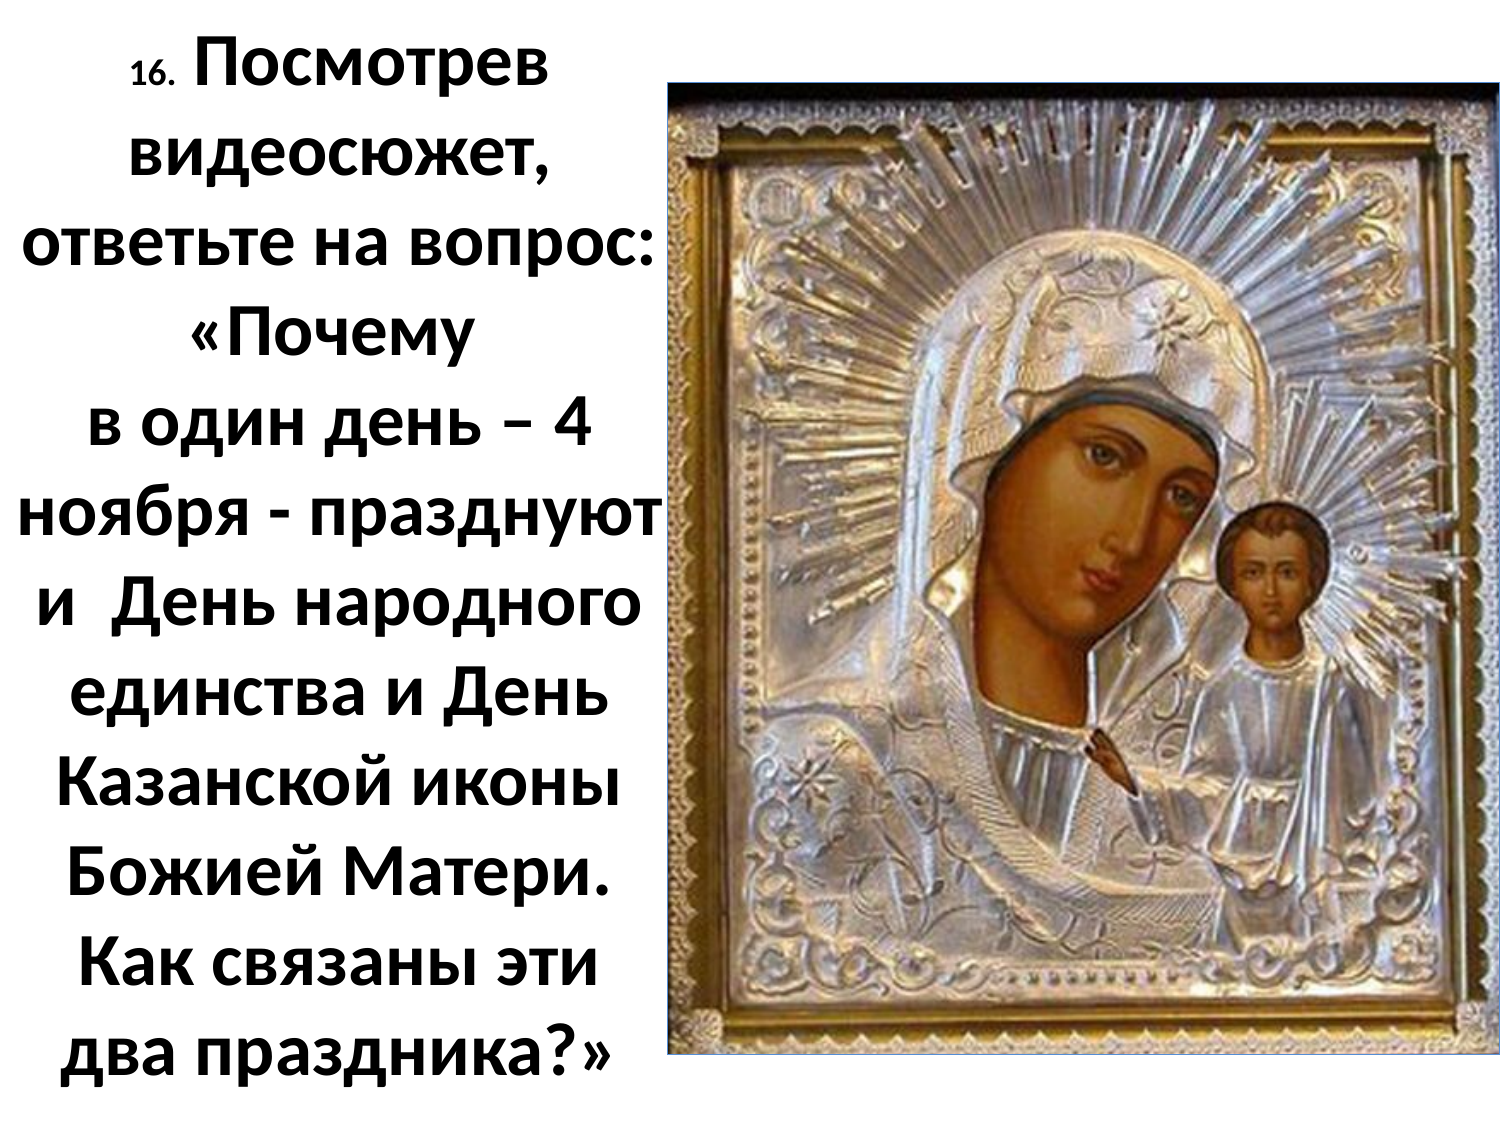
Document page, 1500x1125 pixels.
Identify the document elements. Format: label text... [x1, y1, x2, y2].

title 16. Посмотрев видеосюжет, ответьте на вопрос: «Почему в один день – 4 ноября - празднуют и День народного единства и День Казанской иконы Божией Матери. Как связаны эти два праздника?» [0, 35, 680, 1067]
picture [667, 81, 1500, 1056]
